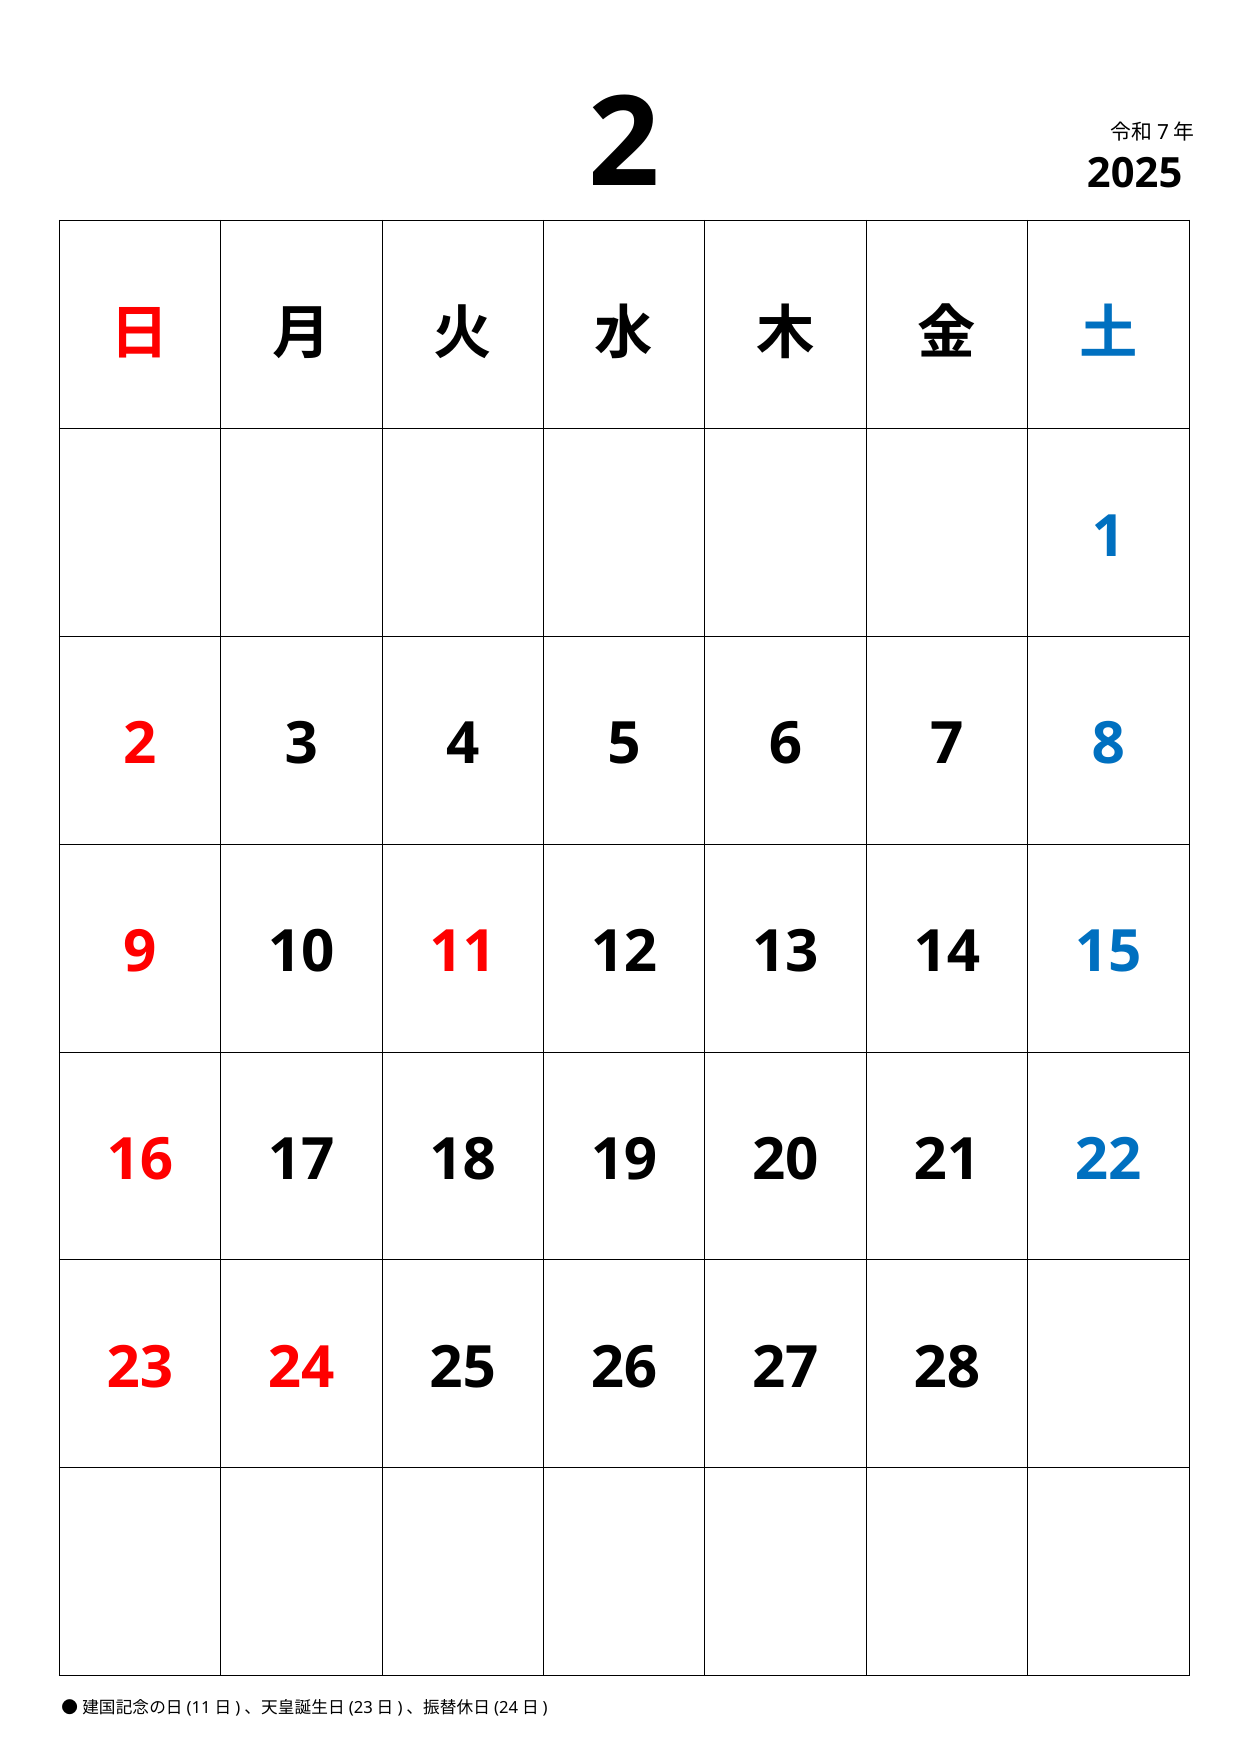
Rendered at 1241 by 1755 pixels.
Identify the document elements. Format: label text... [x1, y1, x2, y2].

table_header 金 [867, 221, 1027, 428]
table_cell 9 [60, 845, 220, 1052]
table_header 木 [705, 221, 866, 428]
table_cell [544, 1468, 704, 1675]
table_cell [383, 1468, 543, 1675]
table_header 月 [221, 221, 382, 428]
table_header 水 [544, 221, 704, 428]
table_header 日 [60, 221, 220, 428]
table_cell 24 [221, 1260, 382, 1467]
table_cell 25 [383, 1260, 543, 1467]
table_cell [60, 429, 220, 636]
table_cell 16 [60, 1053, 220, 1259]
table_cell [867, 429, 1027, 636]
table_cell 10 [221, 845, 382, 1052]
table_cell 1 [1028, 429, 1189, 636]
table_cell 22 [1028, 1053, 1189, 1259]
table_cell [544, 429, 704, 636]
table_header 火 [383, 221, 543, 428]
table_cell 8 [1028, 637, 1189, 844]
table_cell 7 [867, 637, 1027, 844]
table_cell 13 [705, 845, 866, 1052]
table_cell 17 [221, 1053, 382, 1259]
table_cell [60, 1468, 220, 1675]
table_cell 27 [705, 1260, 866, 1467]
text_box 2 [573, 53, 675, 219]
table_cell [1028, 1468, 1189, 1675]
table_cell 23 [60, 1260, 220, 1467]
table_cell 15 [1028, 845, 1189, 1052]
table_cell 2 [60, 637, 220, 844]
table_cell [705, 1468, 866, 1675]
table_cell [705, 429, 866, 636]
table_cell 4 [383, 637, 543, 844]
text_box 令和7年 [1095, 110, 1210, 151]
table_cell 11 [383, 845, 543, 1052]
table_cell [221, 429, 382, 636]
table_cell 19 [544, 1053, 704, 1259]
table_cell 21 [867, 1053, 1027, 1259]
table_cell 26 [544, 1260, 704, 1467]
table_cell 20 [705, 1053, 866, 1259]
table_cell 5 [544, 637, 704, 844]
table_cell 14 [867, 845, 1027, 1052]
table_cell 3 [221, 637, 382, 844]
table_cell 12 [544, 845, 704, 1052]
table_cell [383, 429, 543, 636]
table_cell [221, 1468, 382, 1675]
table_cell 28 [867, 1260, 1027, 1467]
table_cell [1028, 1260, 1189, 1467]
table_cell 18 [383, 1053, 543, 1259]
table_cell [867, 1468, 1027, 1675]
text_box 2025 [1072, 138, 1198, 204]
text_box ●建国記念の日(11日)、天皇誕生日(23日)、振替休日(24日) [46, 1689, 563, 1725]
table_header 土 [1028, 221, 1189, 428]
table_cell 6 [705, 637, 866, 844]
